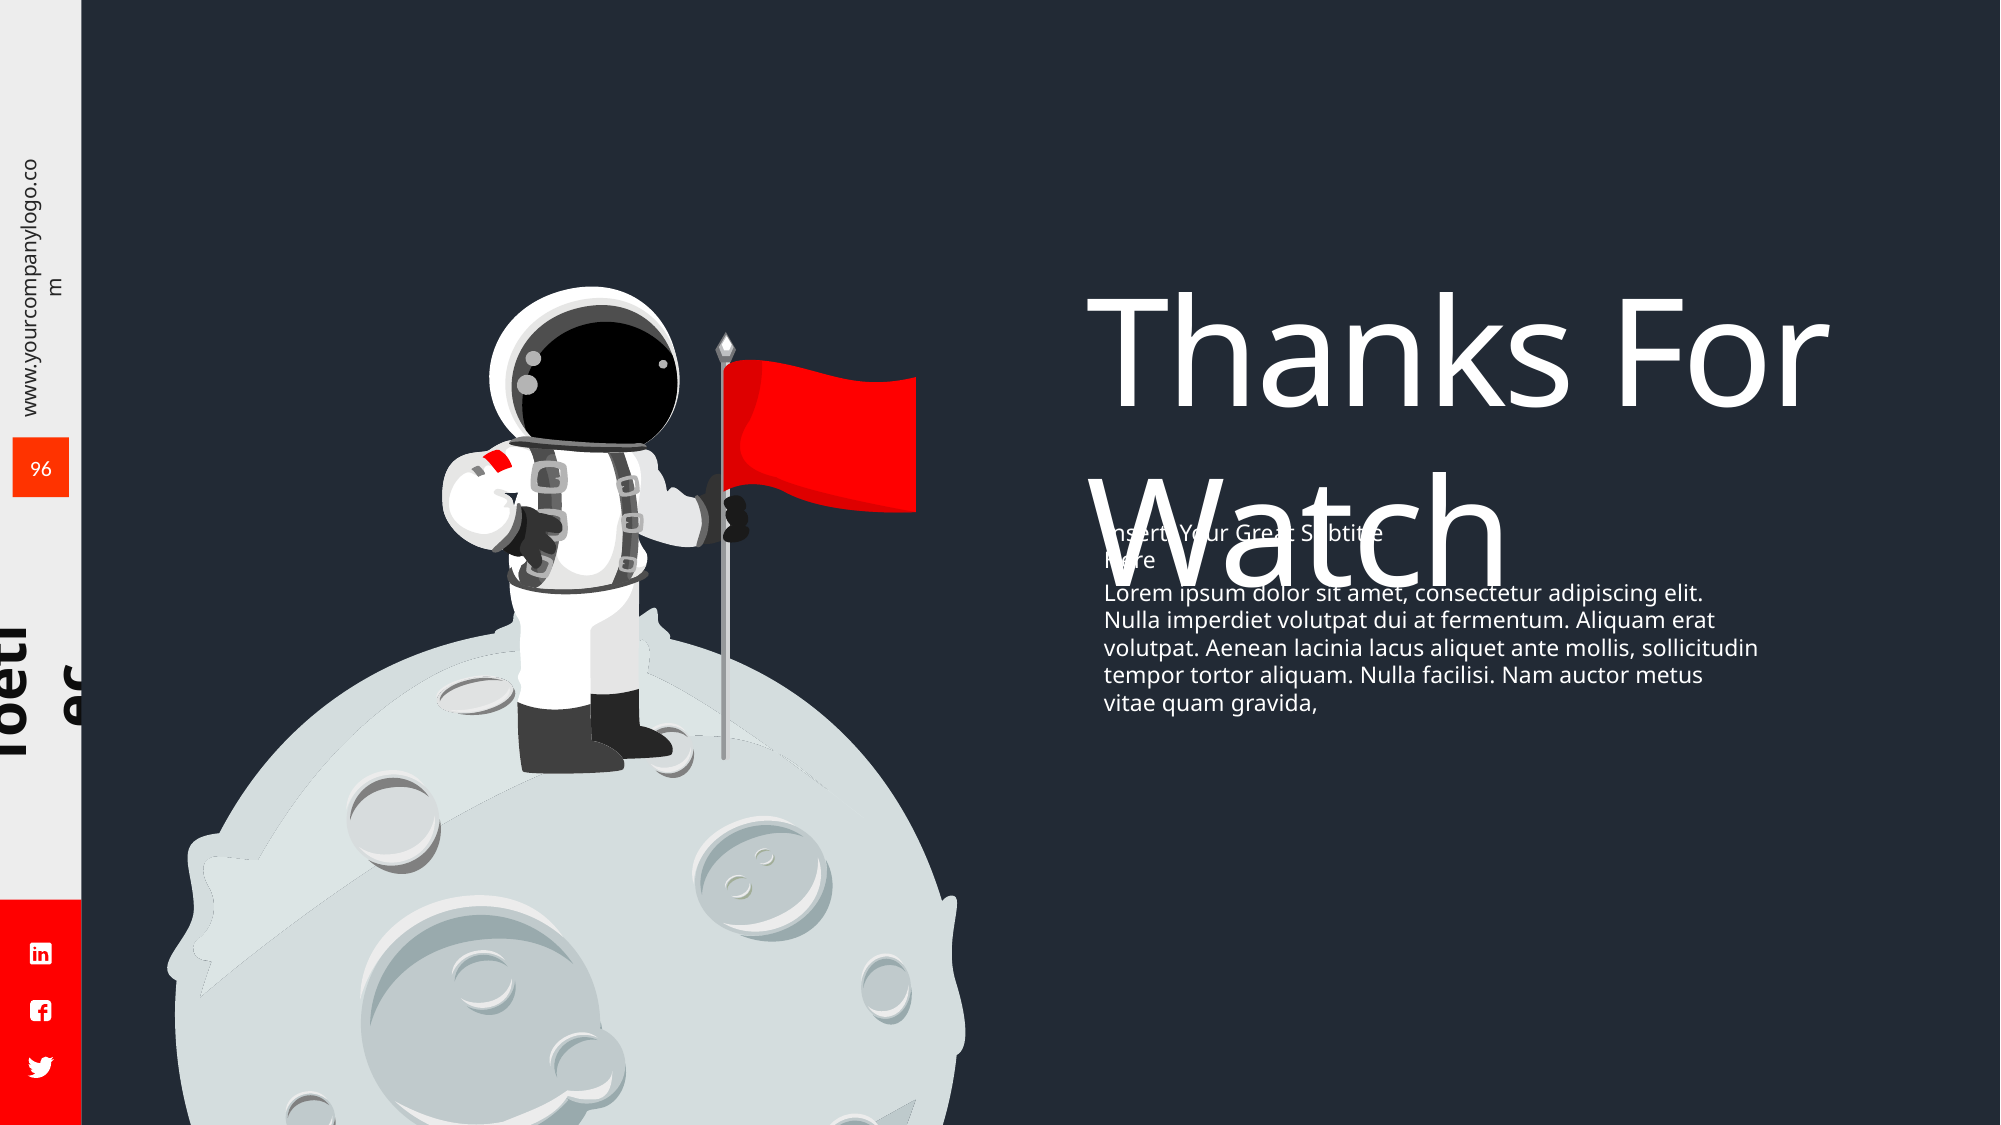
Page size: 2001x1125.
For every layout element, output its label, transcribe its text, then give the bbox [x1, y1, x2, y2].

slide_number 96 [12, 437, 69, 498]
picture [81, 0, 2000, 1125]
